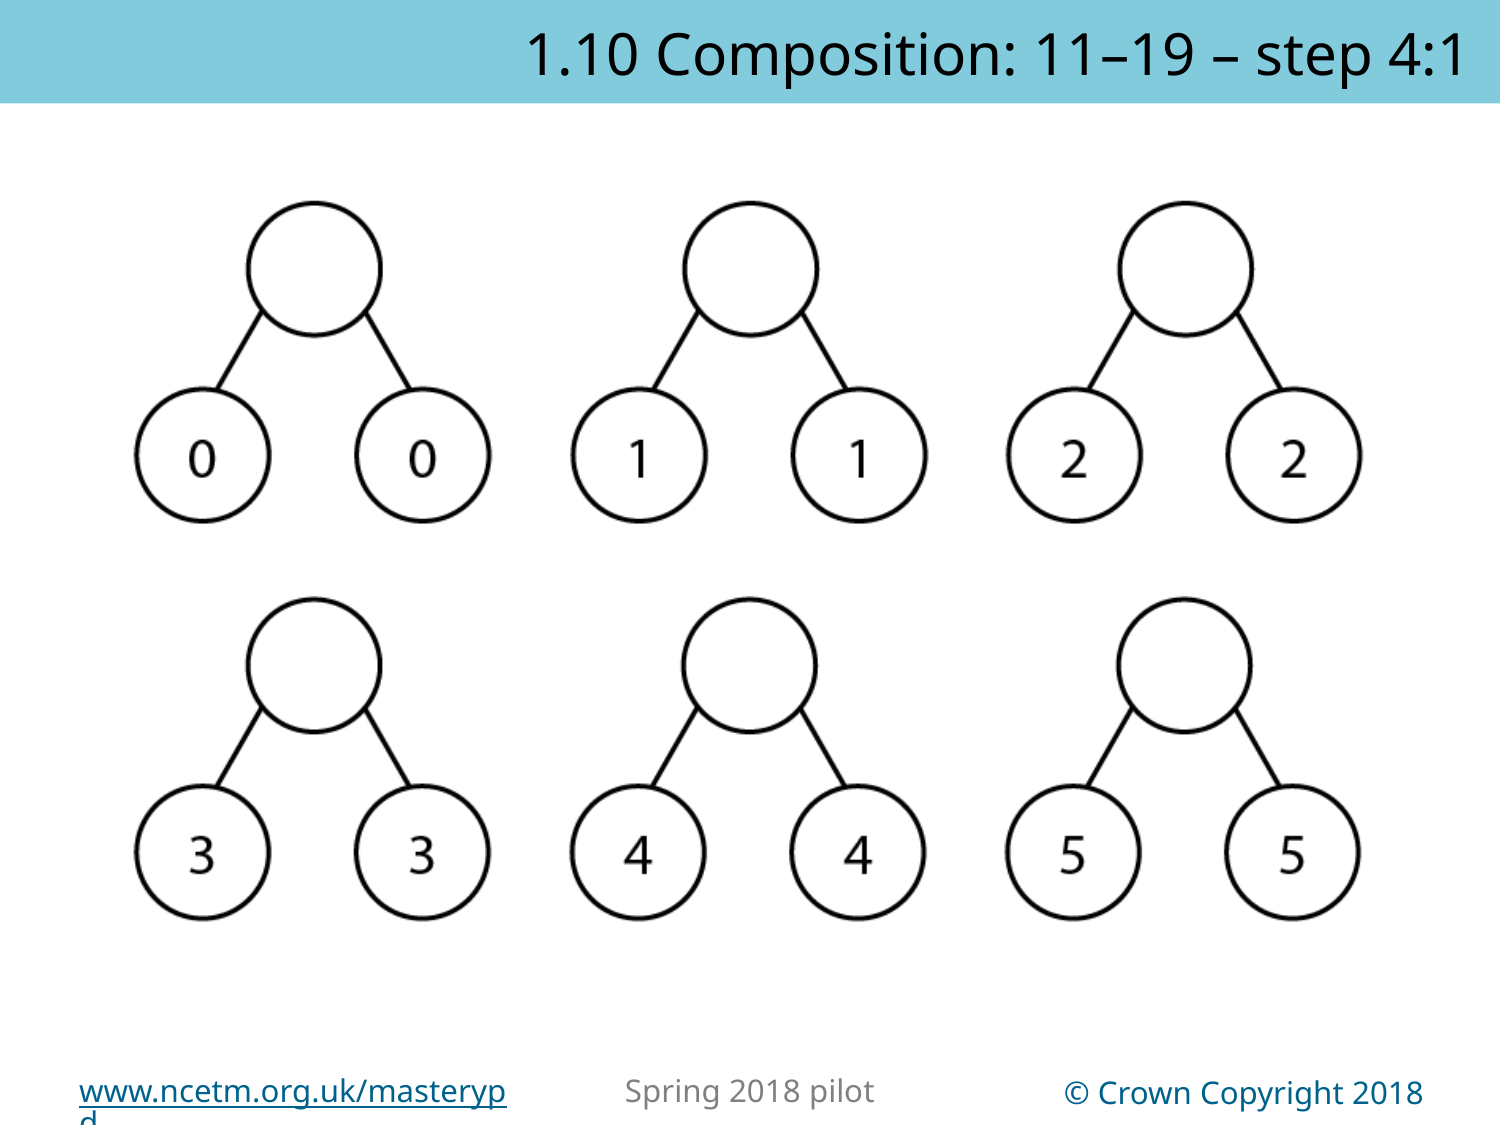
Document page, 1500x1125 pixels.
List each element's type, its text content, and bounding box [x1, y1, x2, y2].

picture [997, 179, 1377, 528]
picture [560, 179, 952, 528]
list 1.10 Composition: 11–19 – step 4:1 [0, 0, 1500, 104]
picture [96, 179, 503, 528]
picture [540, 578, 951, 941]
picture [96, 578, 514, 941]
picture [977, 578, 1377, 941]
